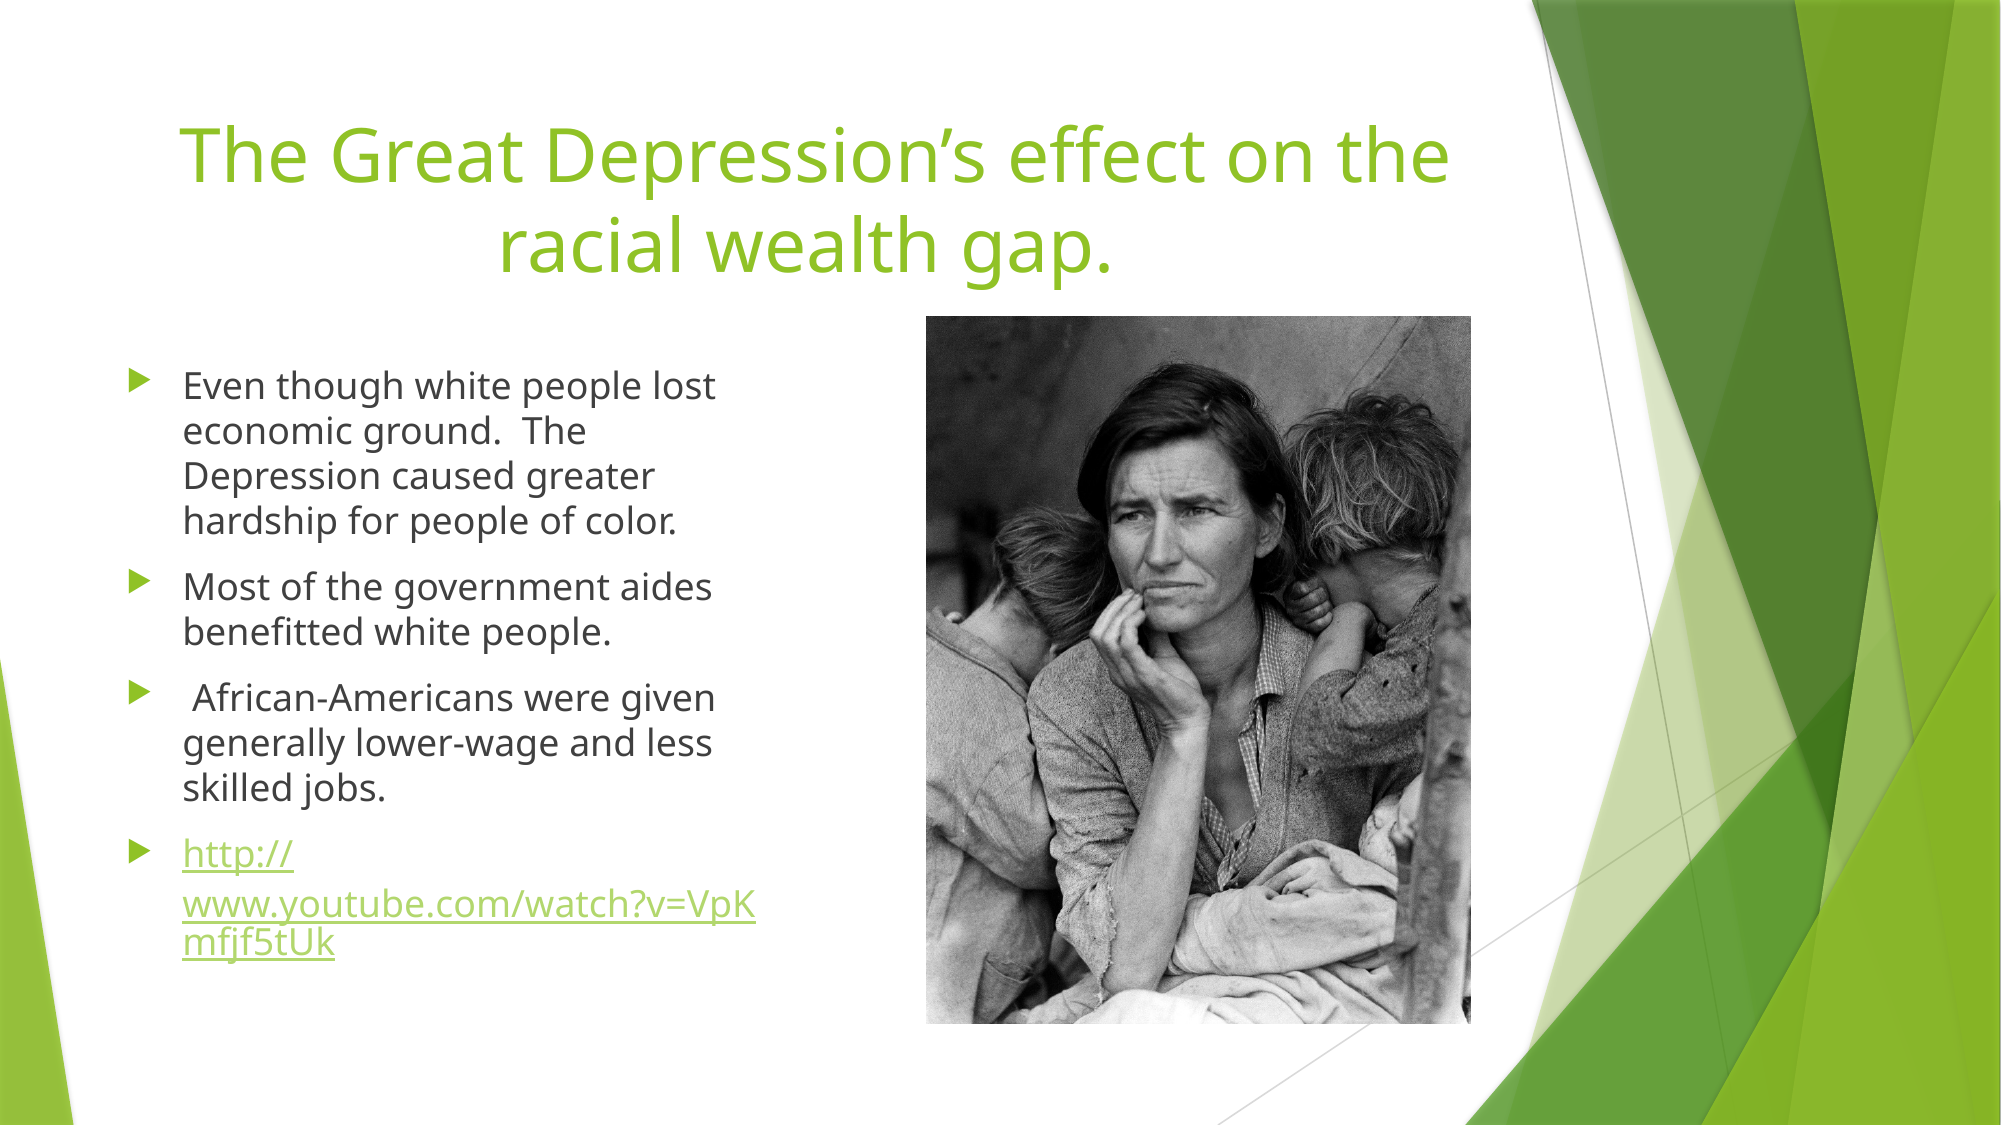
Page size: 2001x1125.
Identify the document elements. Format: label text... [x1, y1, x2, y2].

list Even though white people lost economic ground. The Depression caused greater hardship for people of color. Most of the government aides benefitted white people. African-Americans were given generally lower-wage and less skilled jobs. http://www.youtube.com/watch?v=VpKmfjf5tUk [111, 354, 798, 992]
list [926, 316, 1471, 1024]
title The Great Depression’s effect on the racial wealth gap. [111, 99, 1522, 317]
